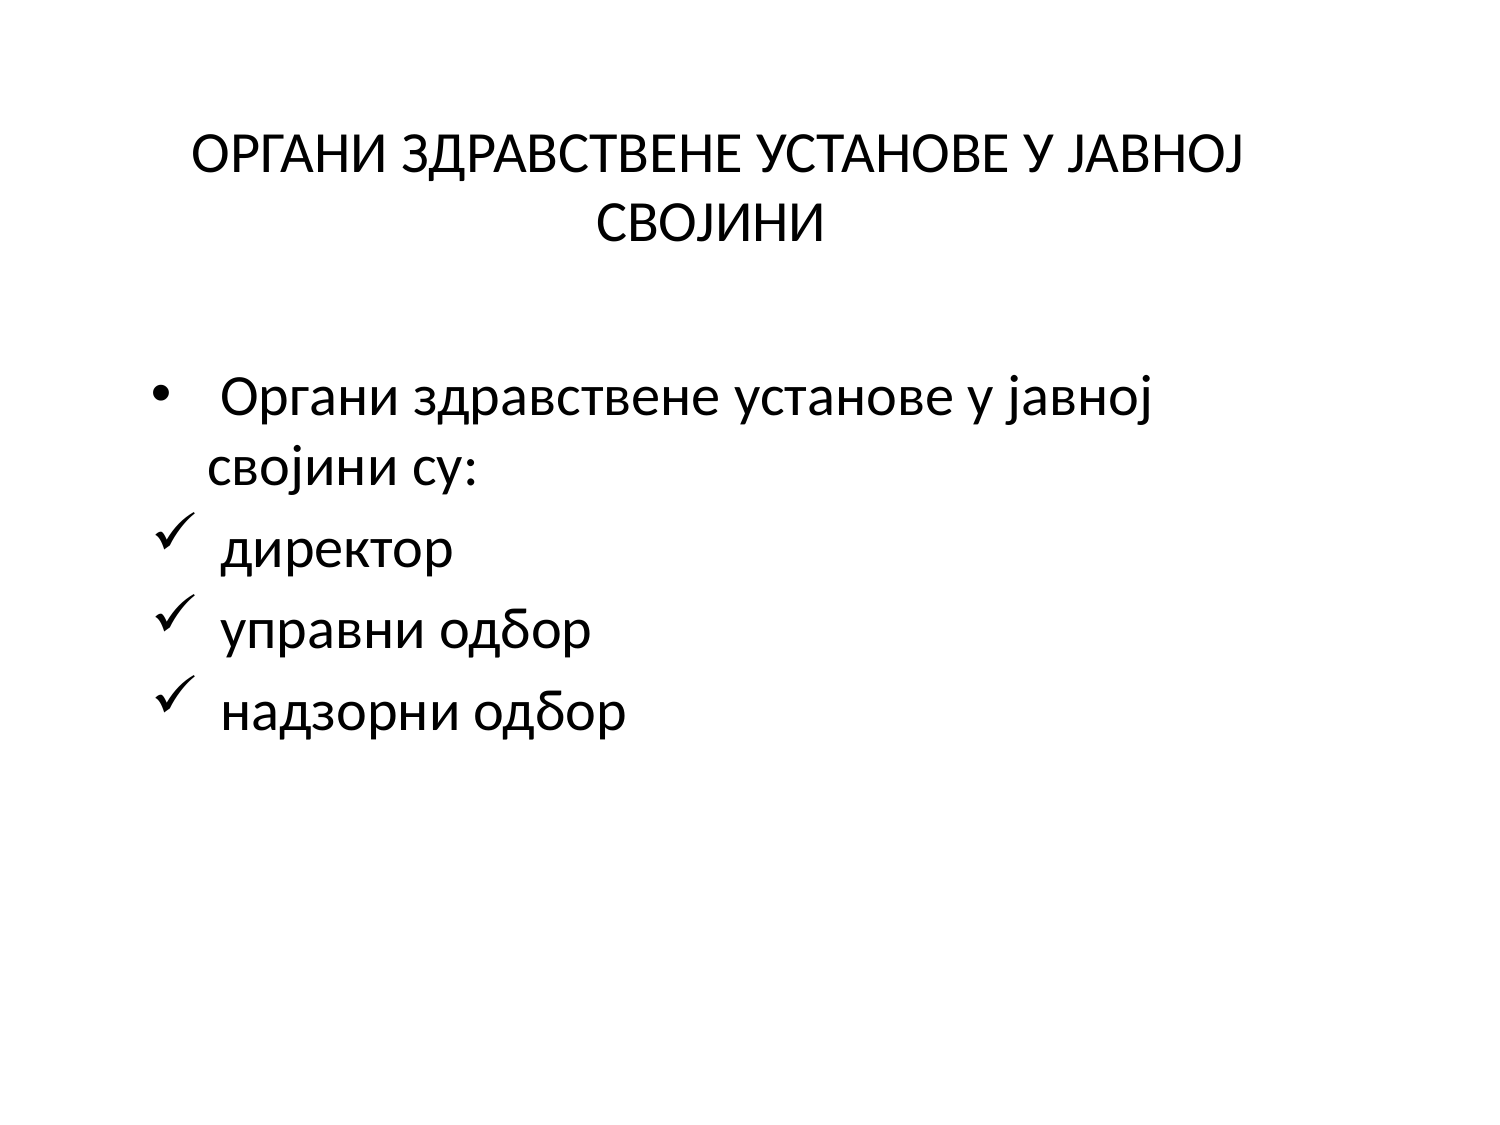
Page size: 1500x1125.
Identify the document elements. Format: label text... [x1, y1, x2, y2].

title ОРГАНИ ЗДРАВСТВЕНЕ УСТАНОВЕ У ЈАВНОЈ СВОЈИНИ [123, 90, 1312, 278]
list Органи здравствене установе у јавној својини су: директор управни одбор надзорни одбор [135, 349, 1324, 861]
